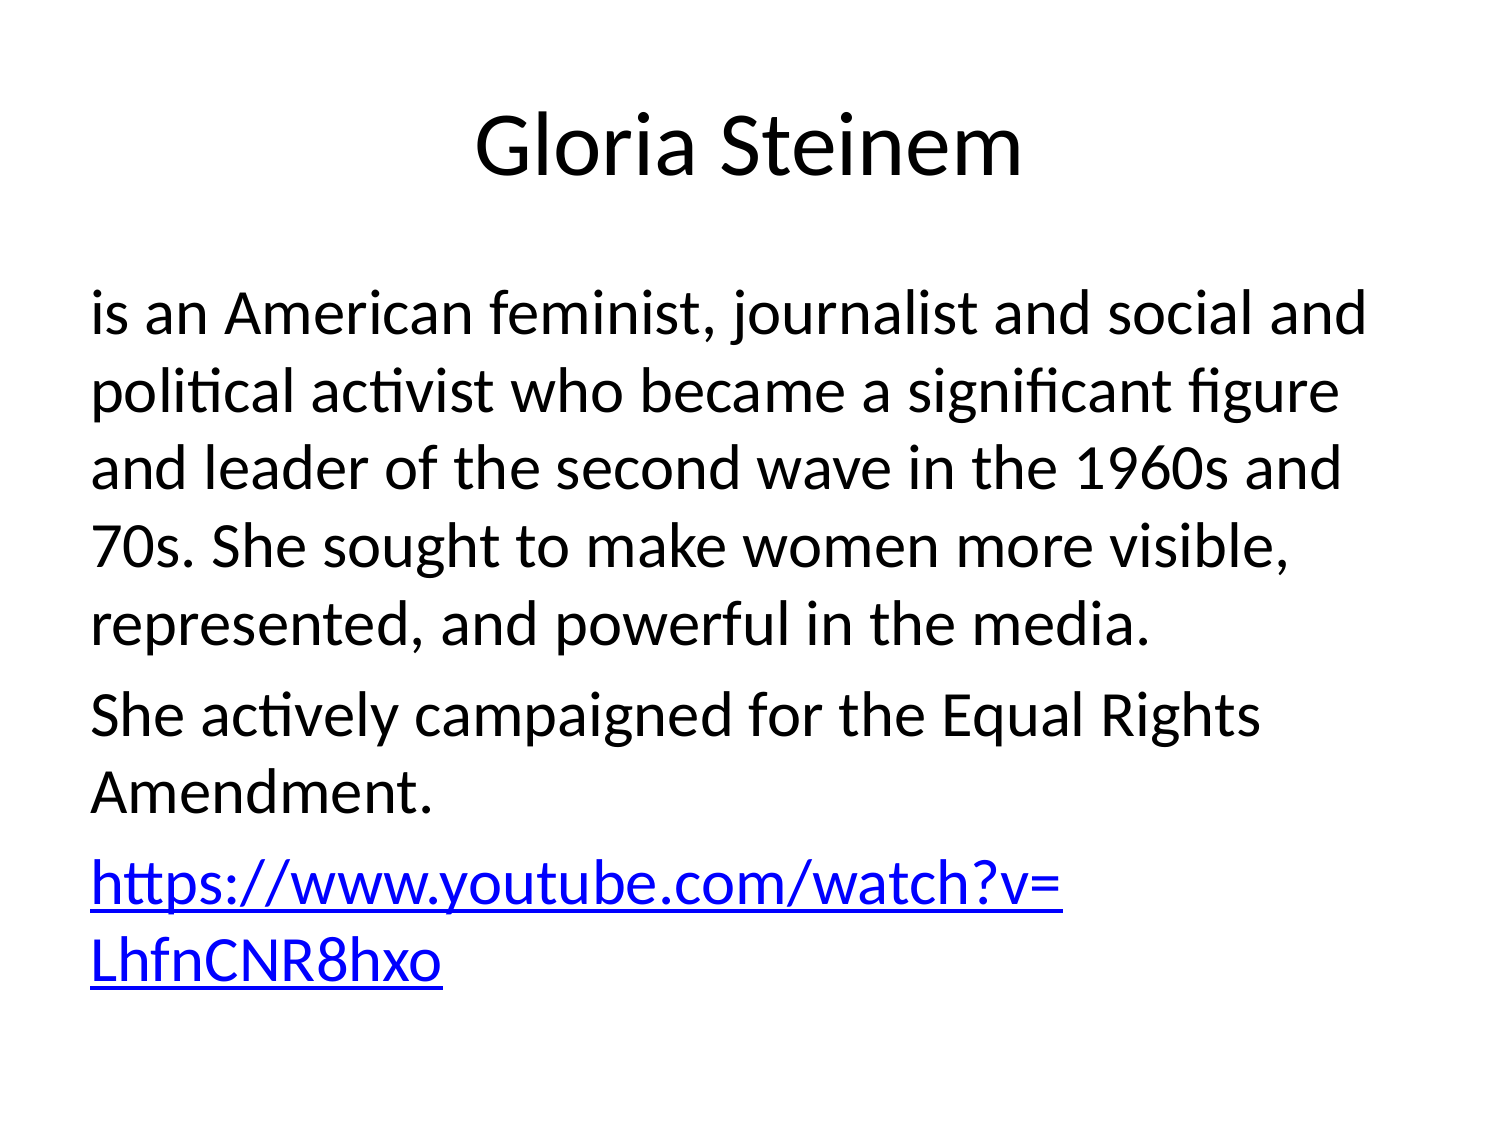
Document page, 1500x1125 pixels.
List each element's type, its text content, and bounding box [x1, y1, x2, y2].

title Gloria Steinem [75, 45, 1425, 233]
list is an American feminist, journalist and social and political activist who became a significant figure and leader of the second wave in the 1960s and 70s. She sought to make women more visible, represented, and powerful in the media. She actively campaigned for the Equal Rights Amendment. https://www.youtube.com/watch?v=LhfnCNR8hxo [75, 262, 1425, 1005]
